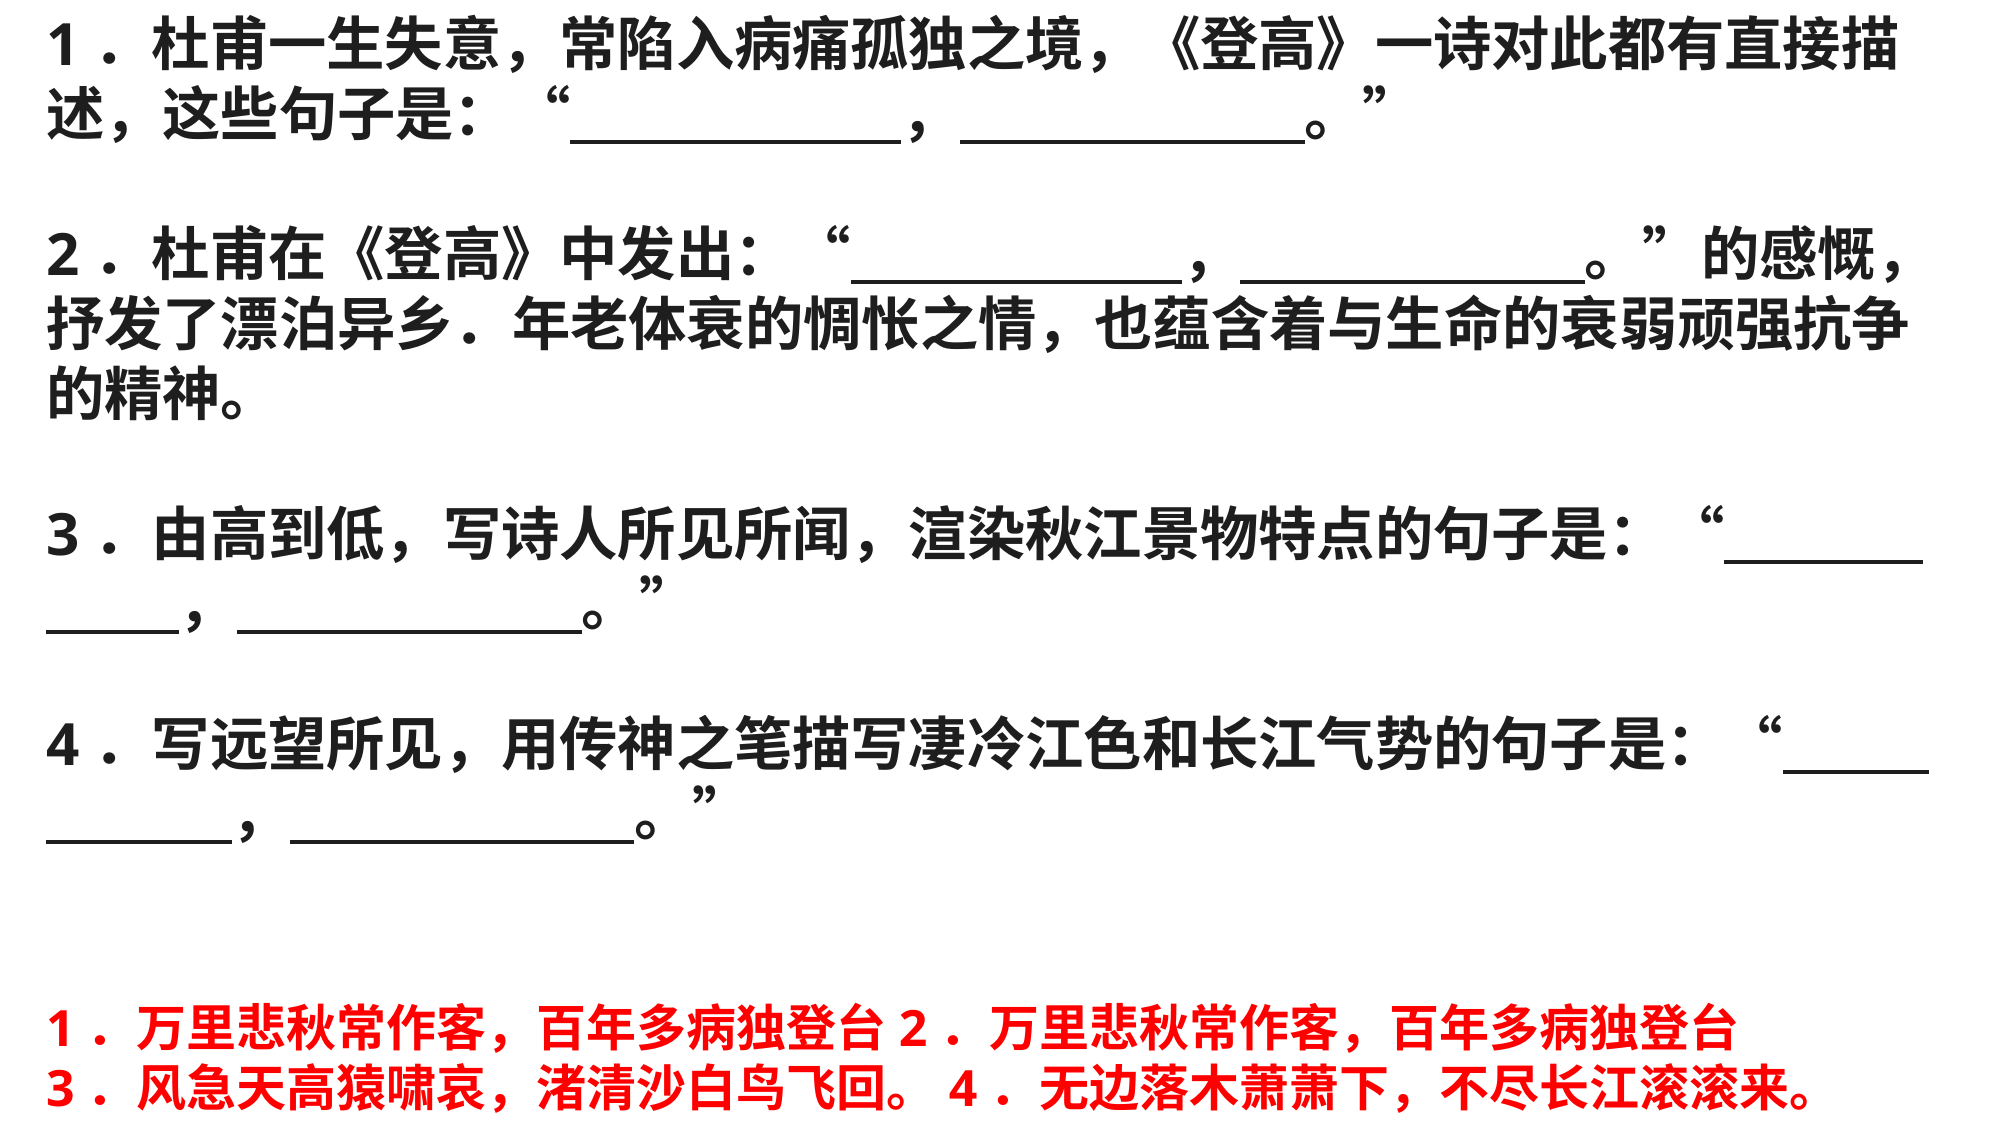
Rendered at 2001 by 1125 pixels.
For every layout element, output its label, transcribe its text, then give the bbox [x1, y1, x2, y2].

text_box 1．杜甫一生失意，常陷入病痛孤独之境，《登高》一诗对此都有直接描述，这些句子是：“ ， 。” 2．杜甫在《登高》中发出：“ ， 。”的感慨，抒发了漂泊异乡．年老体衰的惆怅之情，也蕴含着与生命的衰弱顽强抗争的精神。 3．由高到低，写诗人所见所闻，渲染秋江景物特点的句子是：“ ， 。” 4．写远望所见，用传神之笔描写凄冷江色和长江气势的句子是：“ ， 。” [31, 0, 1950, 900]
text_box 1．万里悲秋常作客，百年多病独登台2．万里悲秋常作客，百年多病独登台 3．风急天高猿啸哀，渚清沙白鸟飞回。4．无边落木萧萧下，不尽长江滚滚来。 [31, 988, 1893, 1124]
